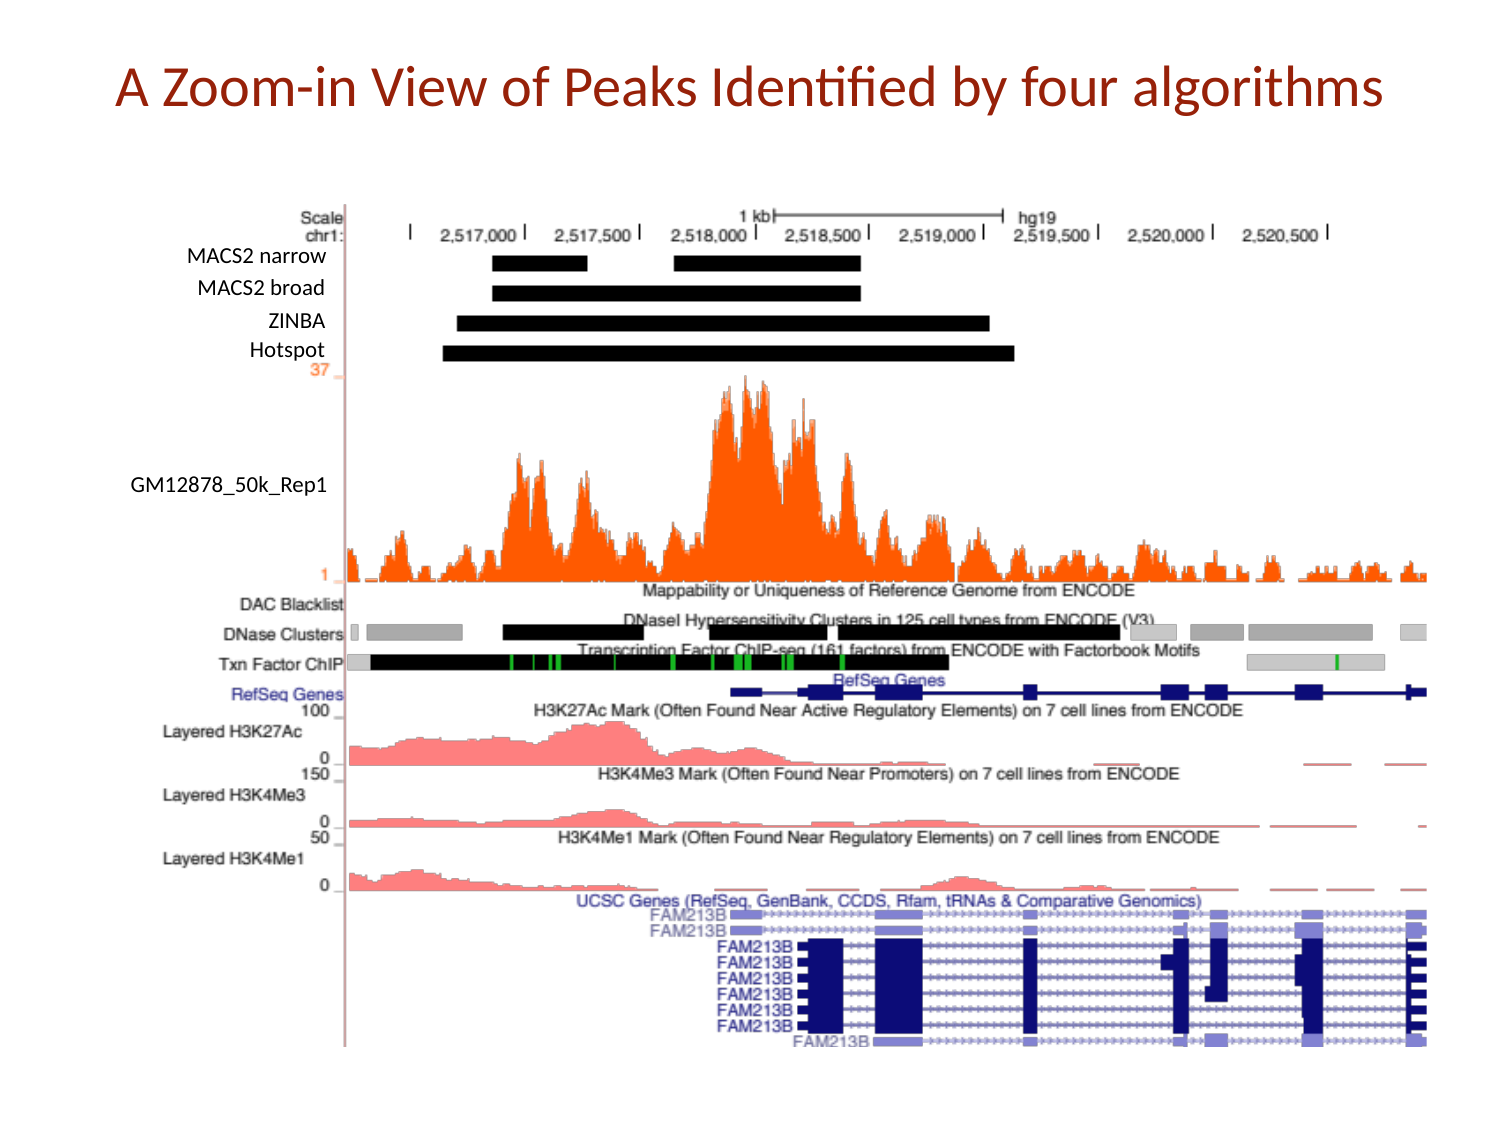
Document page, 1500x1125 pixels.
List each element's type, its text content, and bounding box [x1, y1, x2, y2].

title A Zoom-in View of Peaks Identified by four algorithms [75, 23, 1425, 142]
text_box GM12878_50k_Rep1 [97, 461, 156, 504]
picture [161, 203, 1427, 1047]
